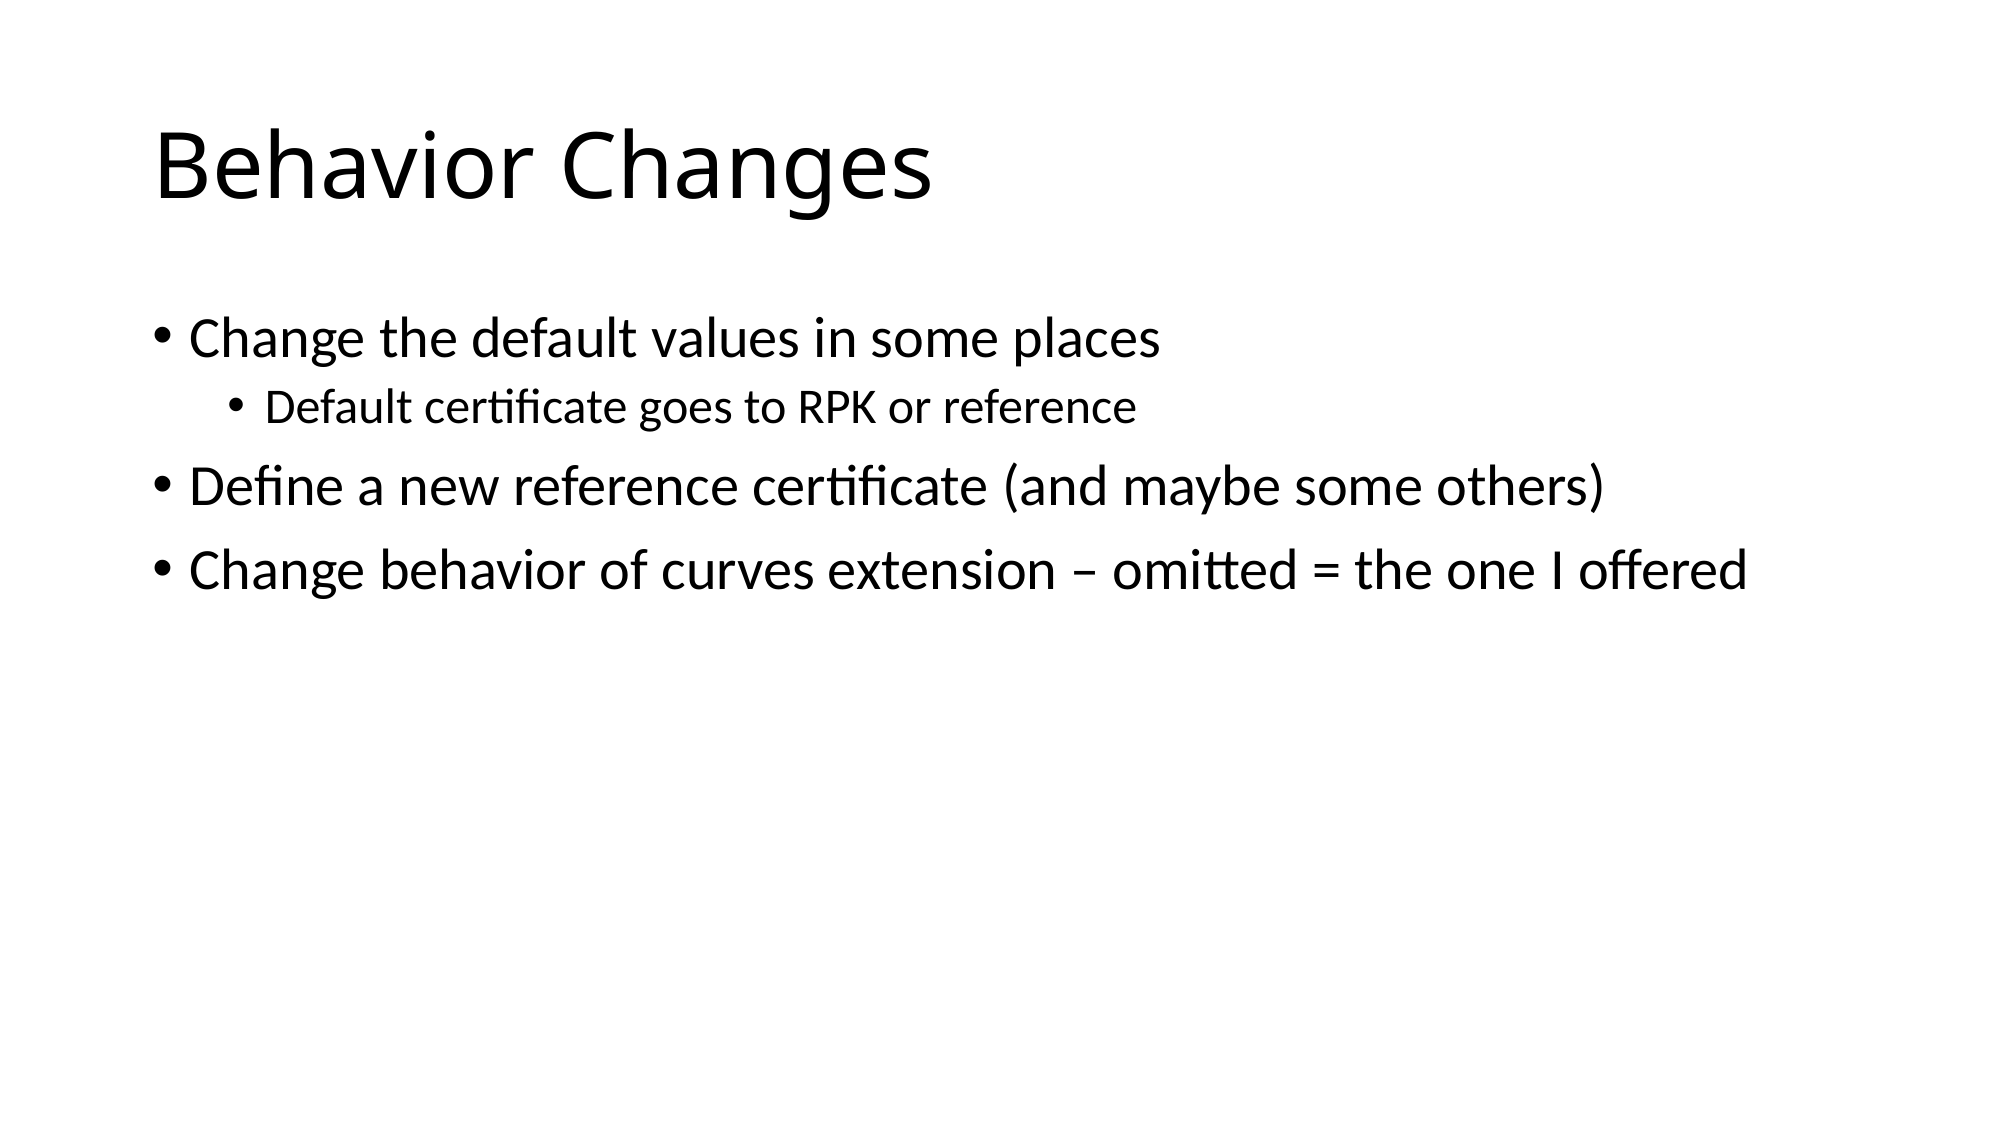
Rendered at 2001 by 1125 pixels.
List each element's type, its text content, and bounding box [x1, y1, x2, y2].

title Behavior Changes [137, 59, 1863, 278]
list Change the default values in some places Default certificate goes to RPK or reference Define a new reference certificate (and maybe some others) Change behavior of curves extension – omitted = the one I offered [137, 299, 1863, 1014]
